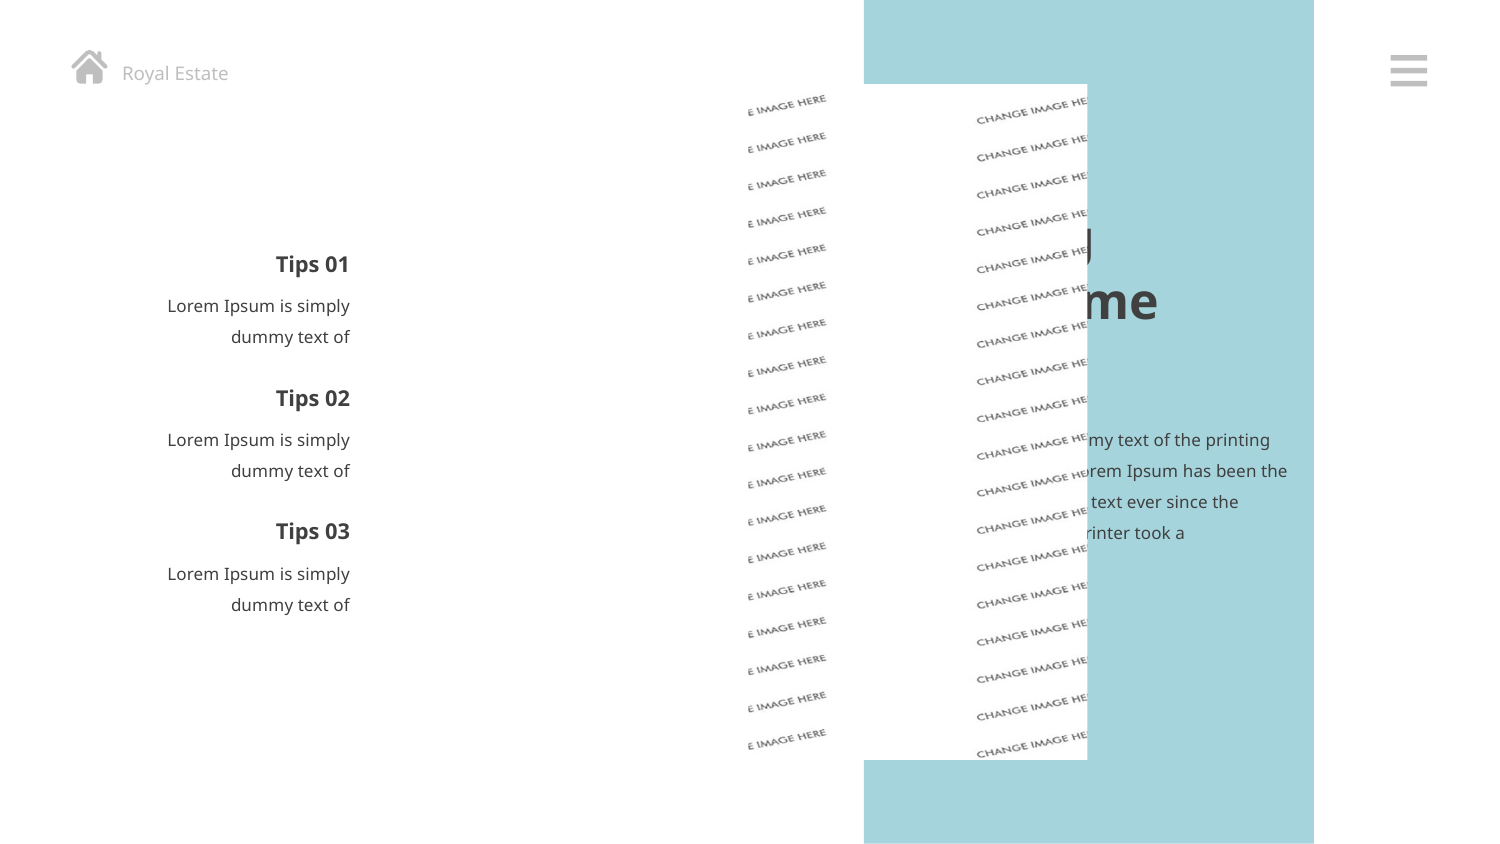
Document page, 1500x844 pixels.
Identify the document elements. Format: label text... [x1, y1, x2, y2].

text_box Tips 01 [191, 230, 365, 277]
text_box Tips 03 [191, 497, 365, 545]
text_box Tips 02 [191, 363, 365, 411]
text_box Lorem Ipsum is simply dummy text of [113, 411, 365, 489]
picture [748, 84, 1088, 760]
text_box Lorem Ipsum is simply dummy text of [113, 277, 365, 355]
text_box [1390, 55, 1428, 87]
text_box Lorem Ipsum is simply dummy text of [113, 545, 365, 622]
text_box Lorem Ipsum is simply dummy text of the printing and typesetting industry. Lorem Ipsum has been the industry's standard dummy text ever since the 1500s, when an unknown printer took a [1088, 411, 1308, 550]
text_box Choosing The Right Home [1088, 196, 1285, 337]
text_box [71, 49, 262, 92]
